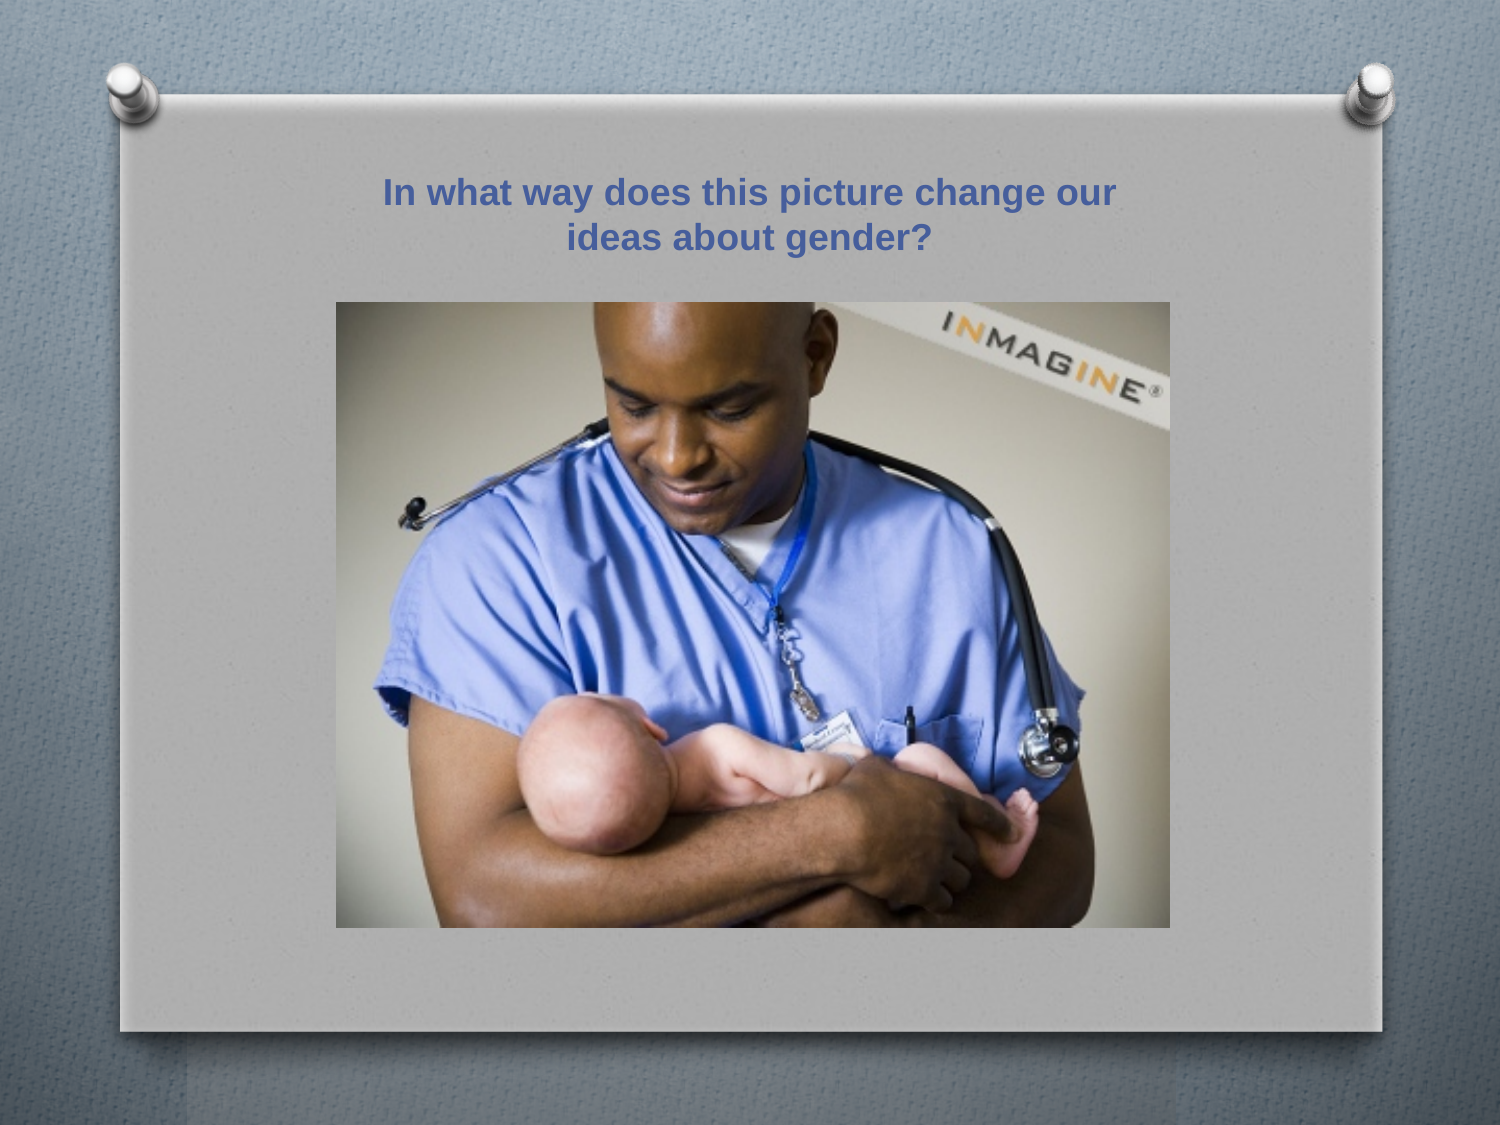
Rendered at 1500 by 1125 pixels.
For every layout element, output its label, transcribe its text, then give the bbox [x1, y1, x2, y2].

text_box In what way does this picture change our ideas about gender? [324, 160, 1176, 266]
picture [1317, 35, 1439, 156]
picture [75, 31, 197, 152]
picture [336, 302, 1170, 928]
